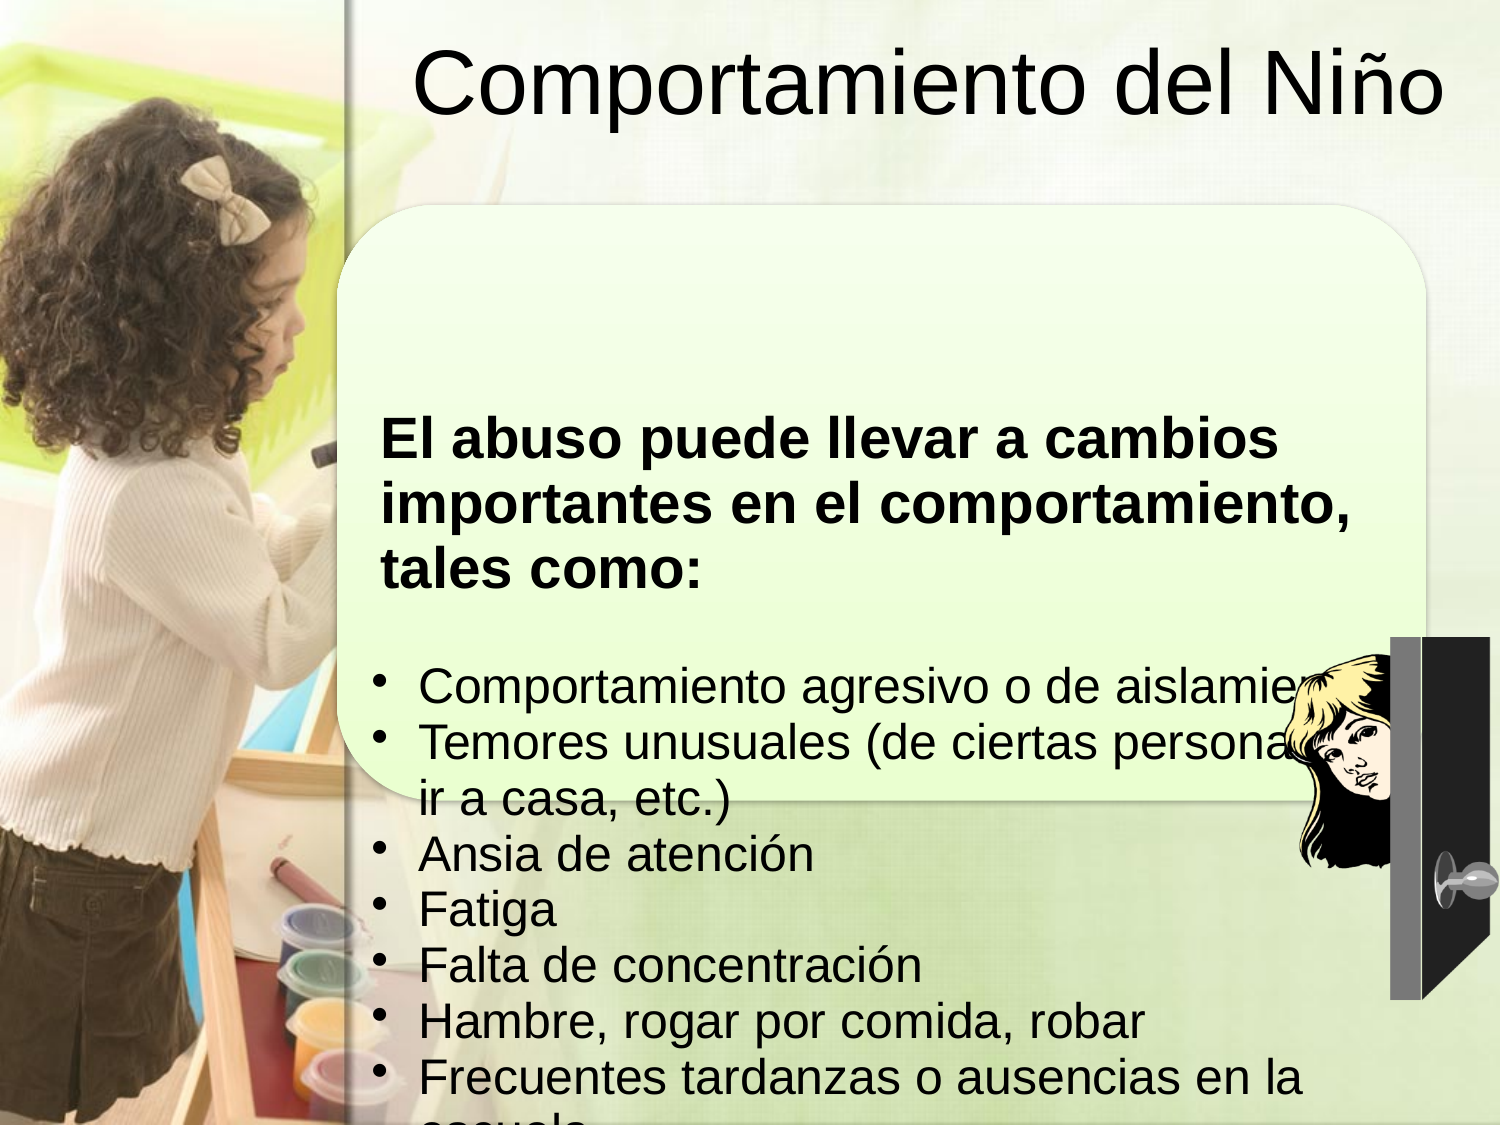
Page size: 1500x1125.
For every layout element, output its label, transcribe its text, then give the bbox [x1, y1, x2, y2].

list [336, 204, 1427, 1075]
picture [0, 0, 1500, 1125]
title Comportamiento del Niño [366, 0, 1491, 157]
